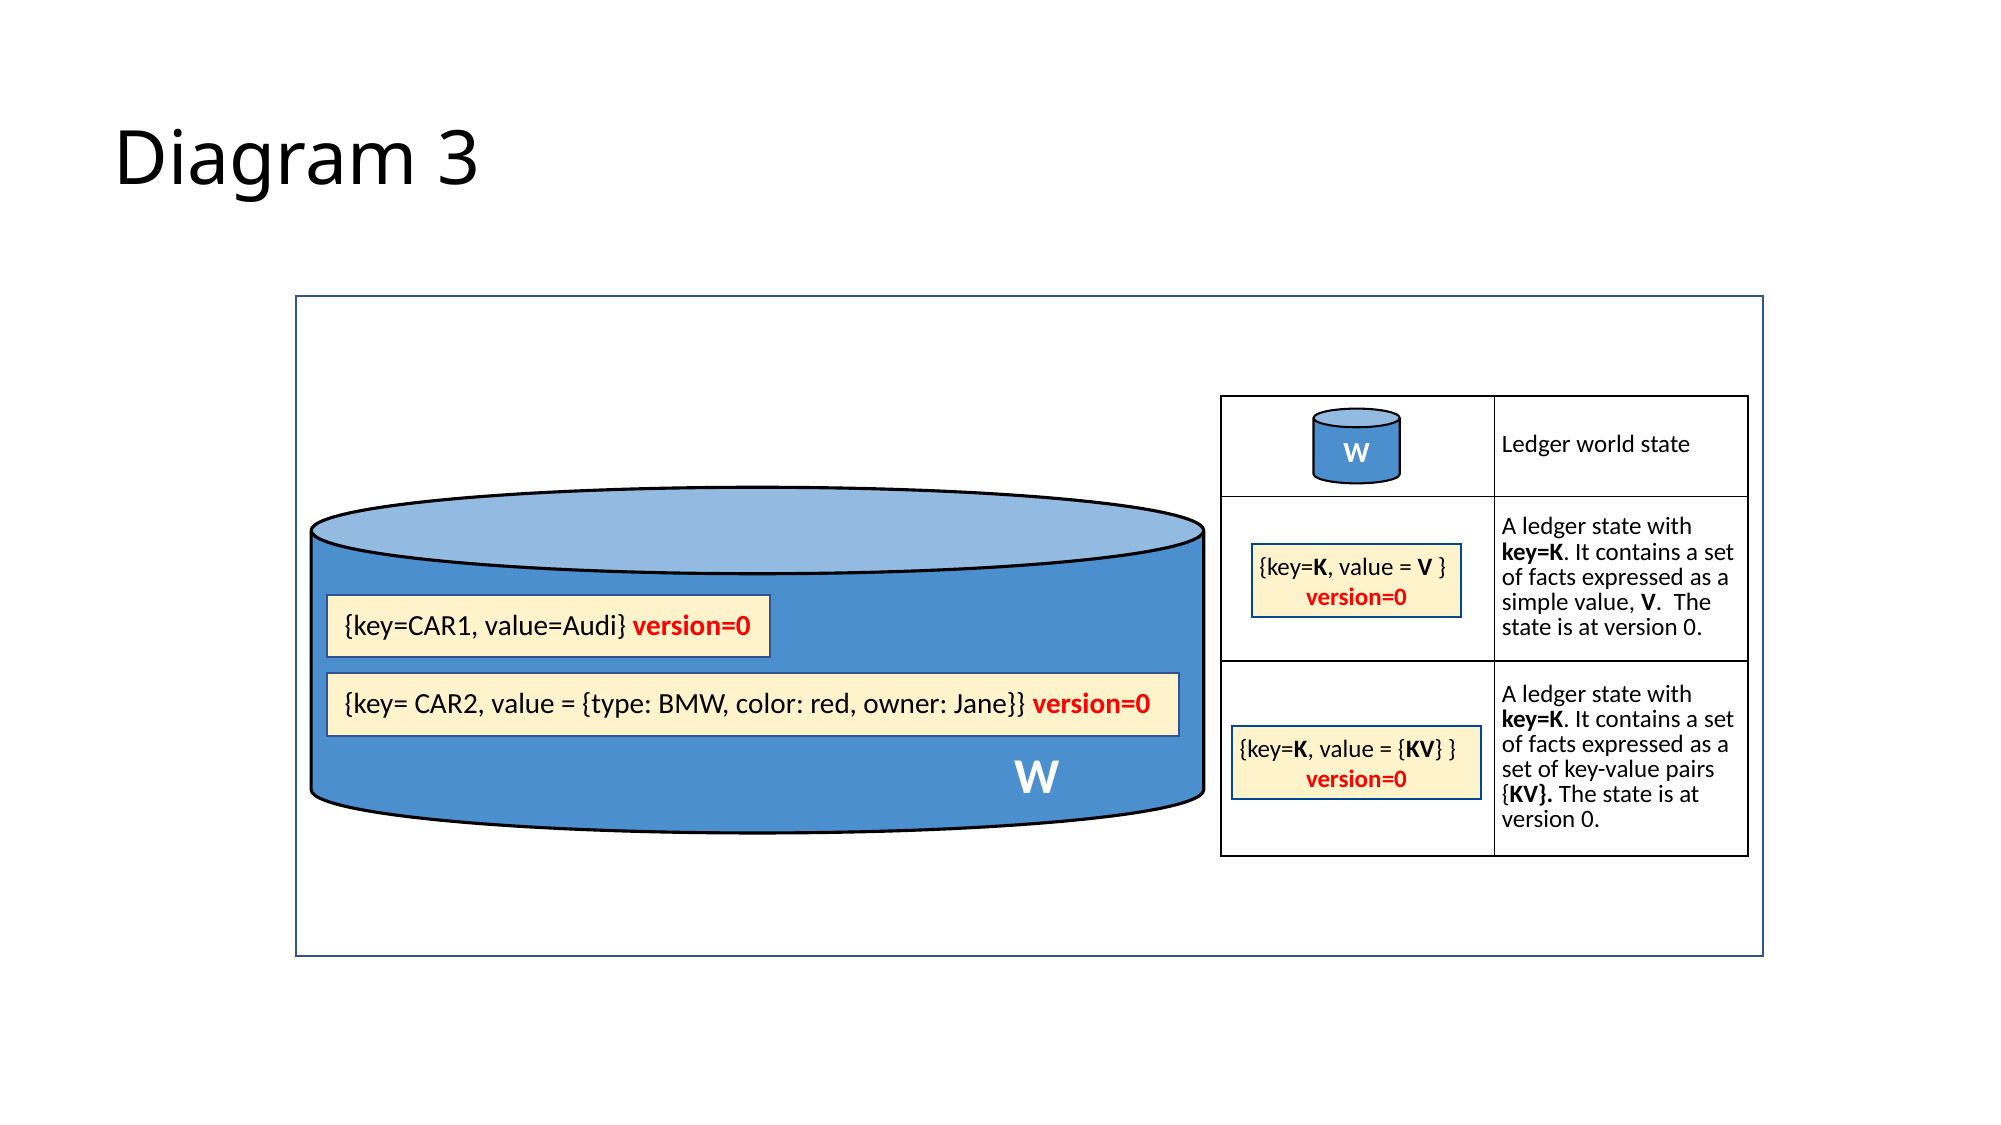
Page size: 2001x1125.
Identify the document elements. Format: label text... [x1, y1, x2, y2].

title Diagram 3 [113, 118, 1887, 334]
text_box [310, 395, 1748, 857]
text_box [295, 334, 1763, 957]
